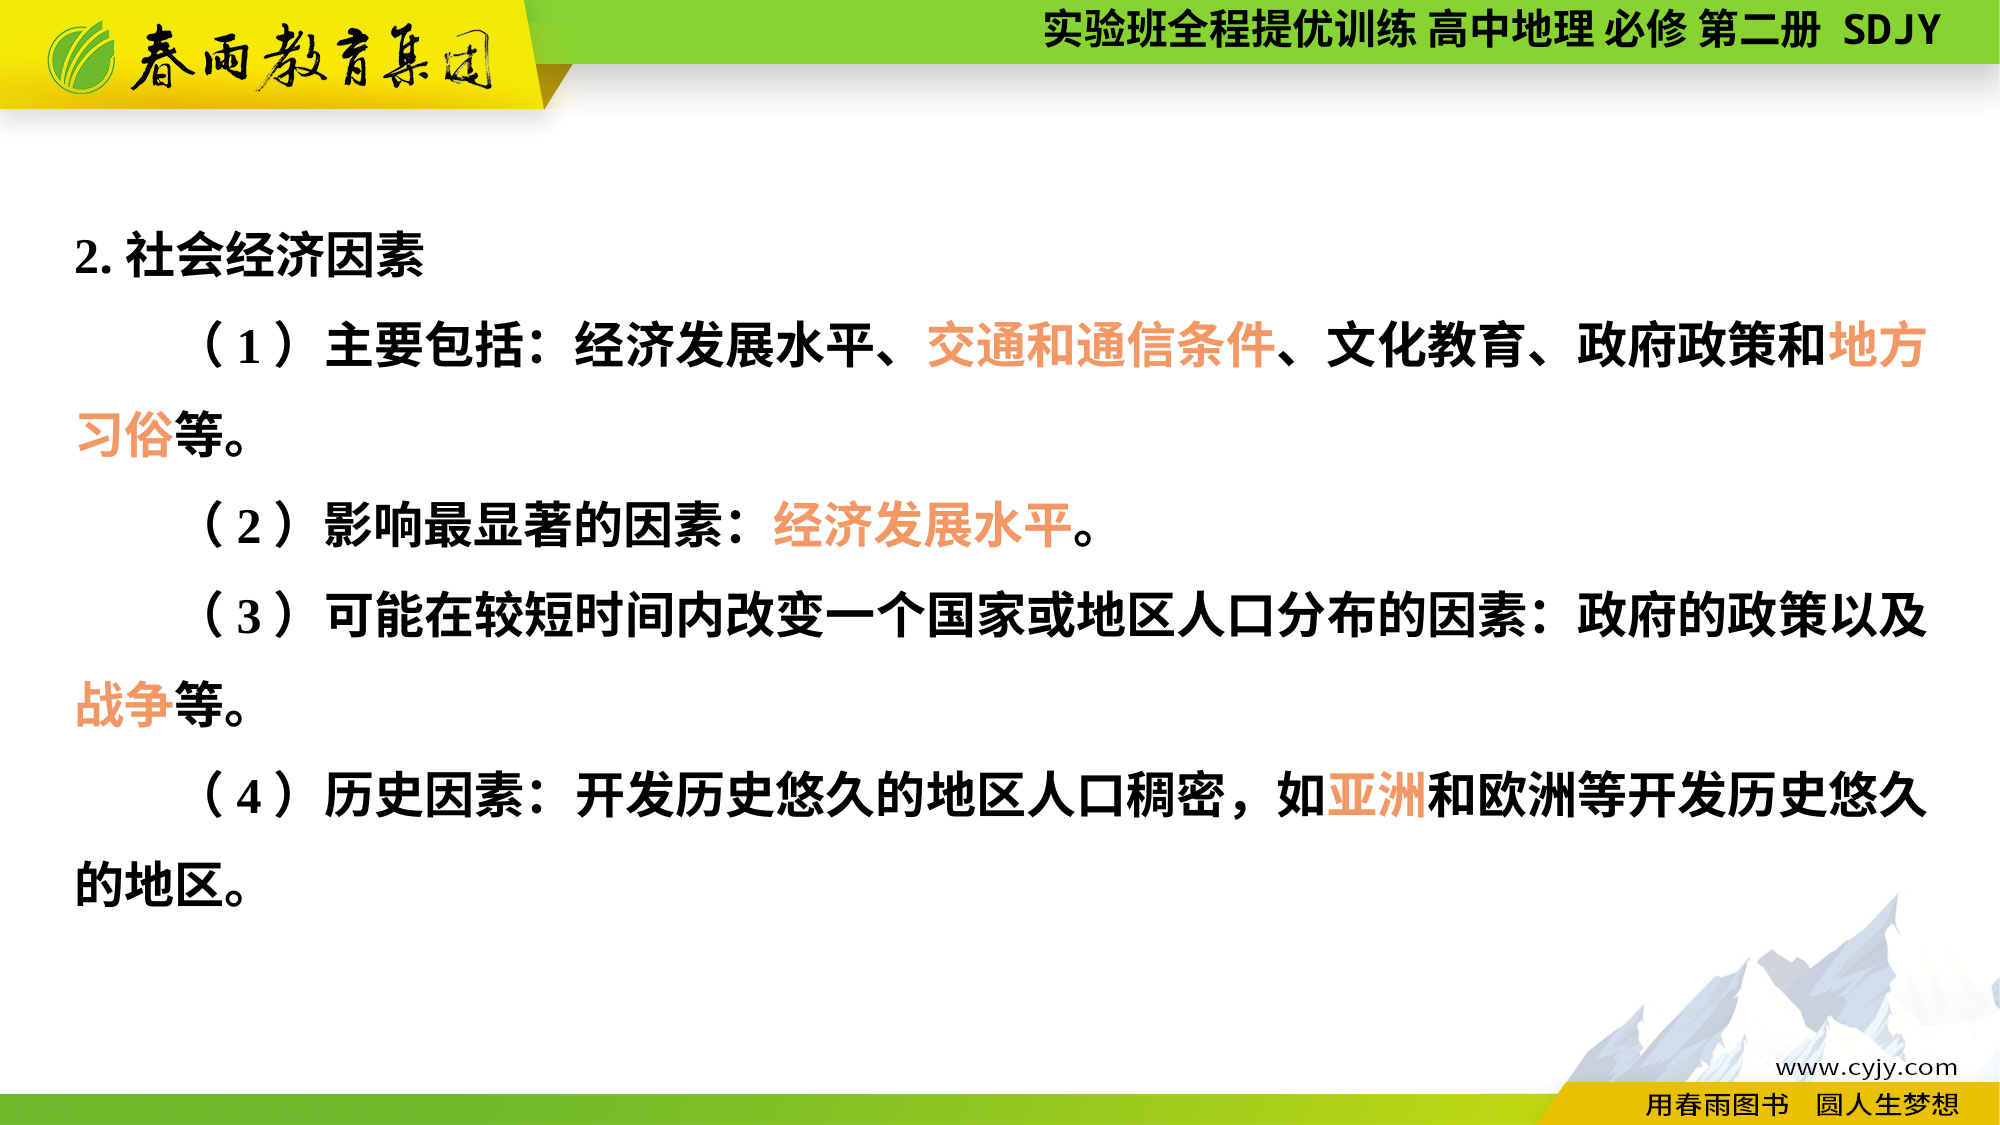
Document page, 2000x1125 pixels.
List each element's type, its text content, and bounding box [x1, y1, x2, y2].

list 2.社会经济因素 （1）主要包括：经济发展水平、交通和通信条件、文化教育、政府政策和地方习俗等。 （2）影响最显著的因素：经济发展水平。 （3）可能在较短时间内改变一个国家或地区人口分布的因素：政府的政策以及战争等。 （4）历史因素：开发历史悠久的地区人口稠密，如亚洲和欧洲等开发历史悠久的地区。 [59, 186, 1944, 929]
picture [0, 0, 2000, 1125]
